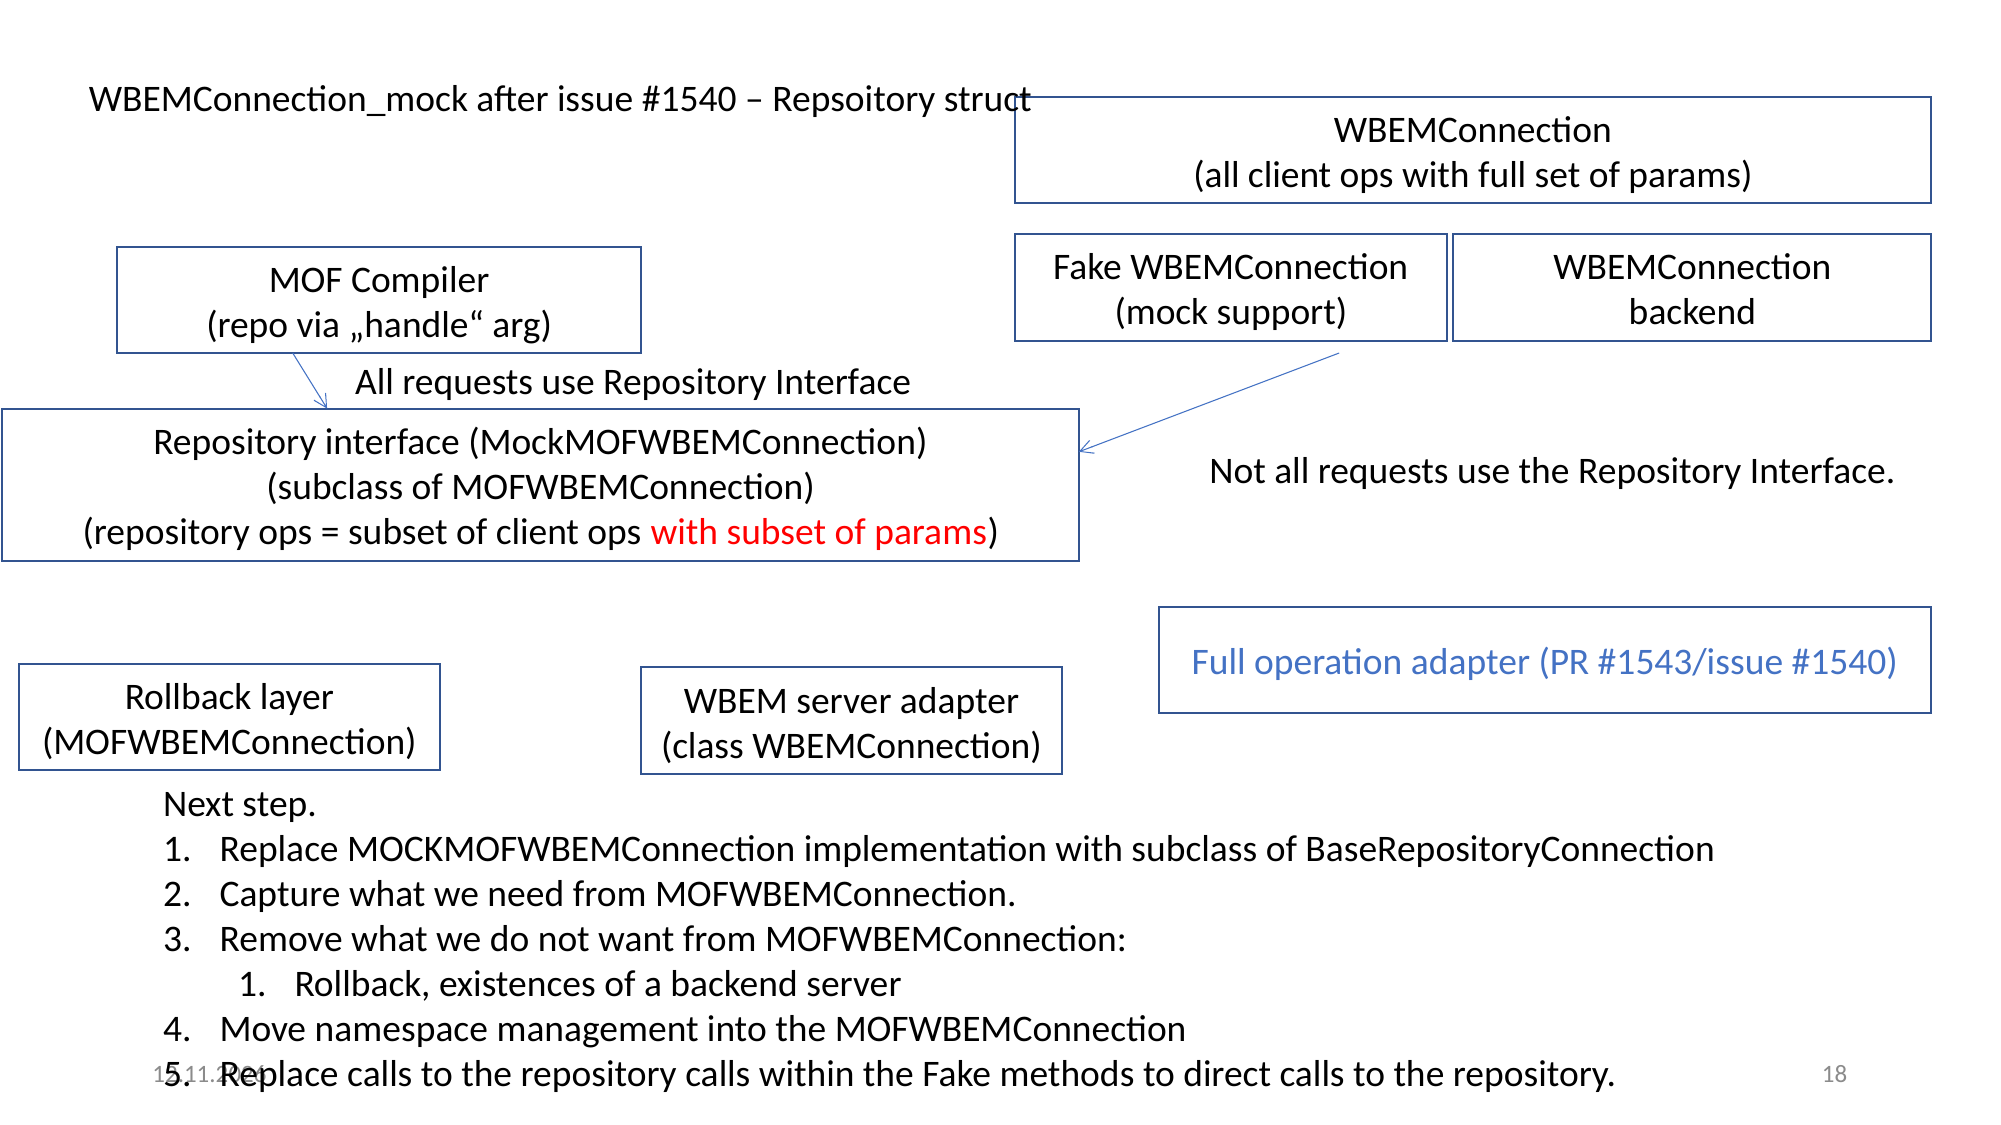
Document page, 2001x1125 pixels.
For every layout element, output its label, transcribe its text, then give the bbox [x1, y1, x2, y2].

text_box WBEM server adapter (class WBEMConnection) [640, 666, 1063, 771]
text_box Repository interface (MockMOFWBEMConnection) (subclass of MOFWBEMConnection) (repository ops = subset of client ops with subset of params) [1, 408, 1080, 562]
slide_number 18 [1412, 1042, 1863, 1103]
text_box MOF Compiler (repo via „handle“ arg) [116, 246, 642, 354]
text_box Fake WBEMConnection (mock support) [1014, 233, 1448, 342]
text_box Rollback layer (MOFWBEMConnection) [18, 663, 441, 771]
text_box WBEMConnection_mock after issue #1540 – Repsoitory struct [74, 66, 1048, 127]
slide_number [137, 1042, 588, 1103]
text_box Not all requests use the Repository Interface. [1194, 439, 1912, 499]
text_box WBEMConnection (all client ops with full set of params) [1014, 96, 1932, 204]
text_box All requests use Repository Interface [340, 349, 927, 410]
text_box WBEMConnection backend [1452, 233, 1932, 342]
text_box Next step. Replace MOCKMOFWBEMConnection implementation with subclass of BaseRepositoryConnection Capture what we need from MOFWBEMConnection. Remove what we do not want from MOFWBEMConnection: Rollback, existences of a backend server Move namespace management into the MOFWBEMConnection Replace calls to the repository calls within the Fake methods to direct calls to the repository. [148, 771, 1732, 1102]
text_box Full operation adapter (PR #1543/issue #1540) [1158, 606, 1932, 714]
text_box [1078, 352, 1340, 452]
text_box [292, 353, 328, 409]
